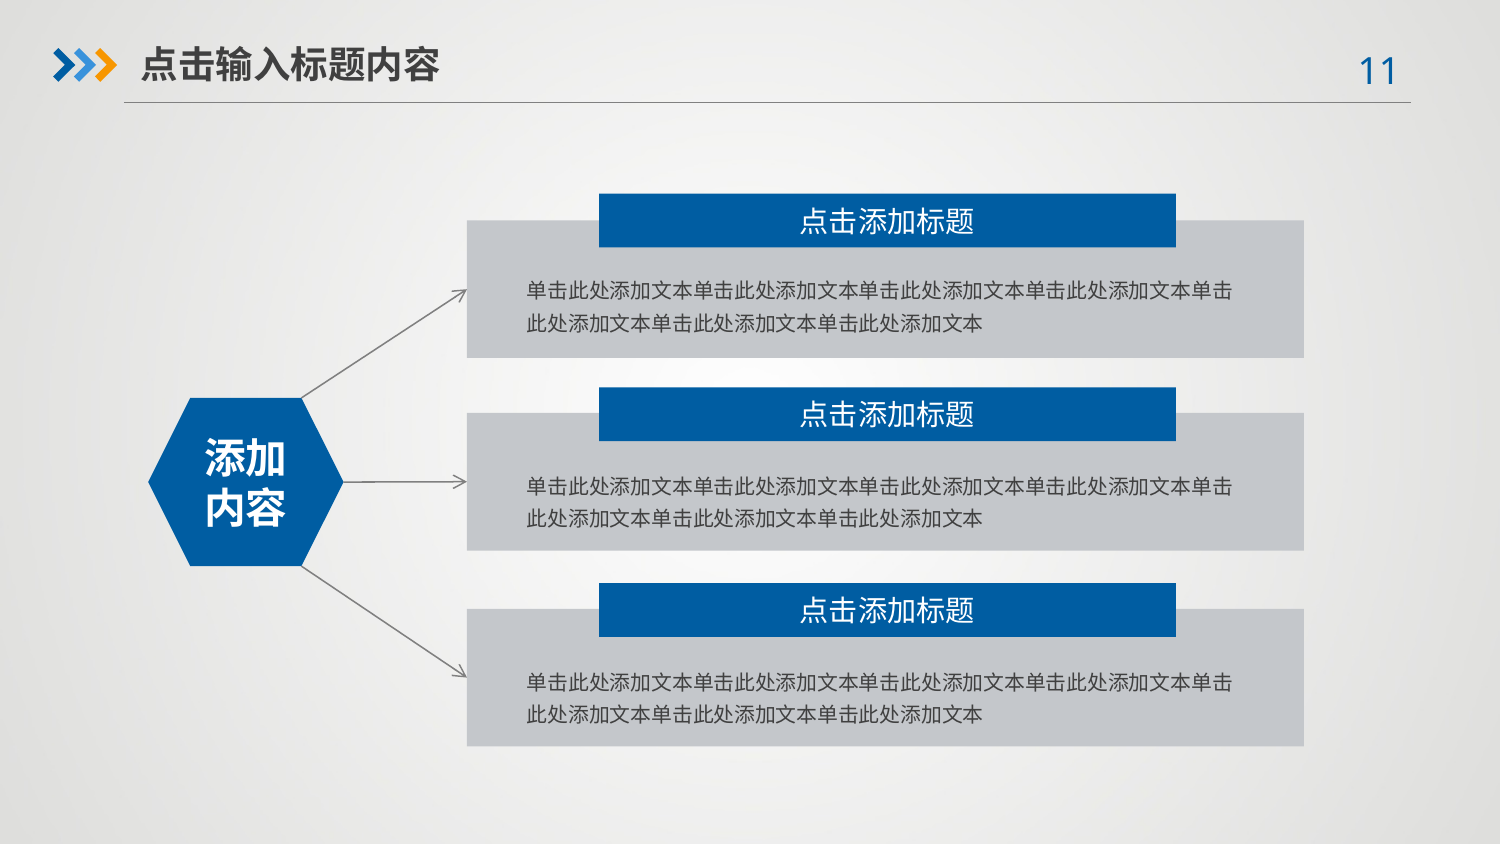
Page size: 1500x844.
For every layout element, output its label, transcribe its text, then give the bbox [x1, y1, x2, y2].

text_box 添加内容 [146, 395, 346, 569]
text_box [301, 565, 468, 678]
text_box 点击输入标题内容 [140, 32, 491, 95]
text_box 点击添加标题 [597, 581, 1178, 639]
text_box 点击添加标题 [597, 191, 1178, 249]
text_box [301, 288, 468, 399]
text_box 单击此处添加文本单击此处添加文本单击此处添加文本单击此处添加文本单击此处添加文本单击此处添加文本单击此处添加文本 [515, 656, 1260, 733]
text_box 点击添加标题 [597, 385, 1178, 443]
text_box [465, 607, 1306, 748]
text_box [465, 411, 1306, 553]
picture [0, 0, 1500, 844]
text_box 单击此处添加文本单击此处添加文本单击此处添加文本单击此处添加文本单击此处添加文本单击此处添加文本单击此处添加文本 [515, 264, 1260, 341]
text_box 单击此处添加文本单击此处添加文本单击此处添加文本单击此处添加文本单击此处添加文本单击此处添加文本单击此处添加文本 [515, 460, 1260, 537]
text_box [465, 218, 1306, 360]
